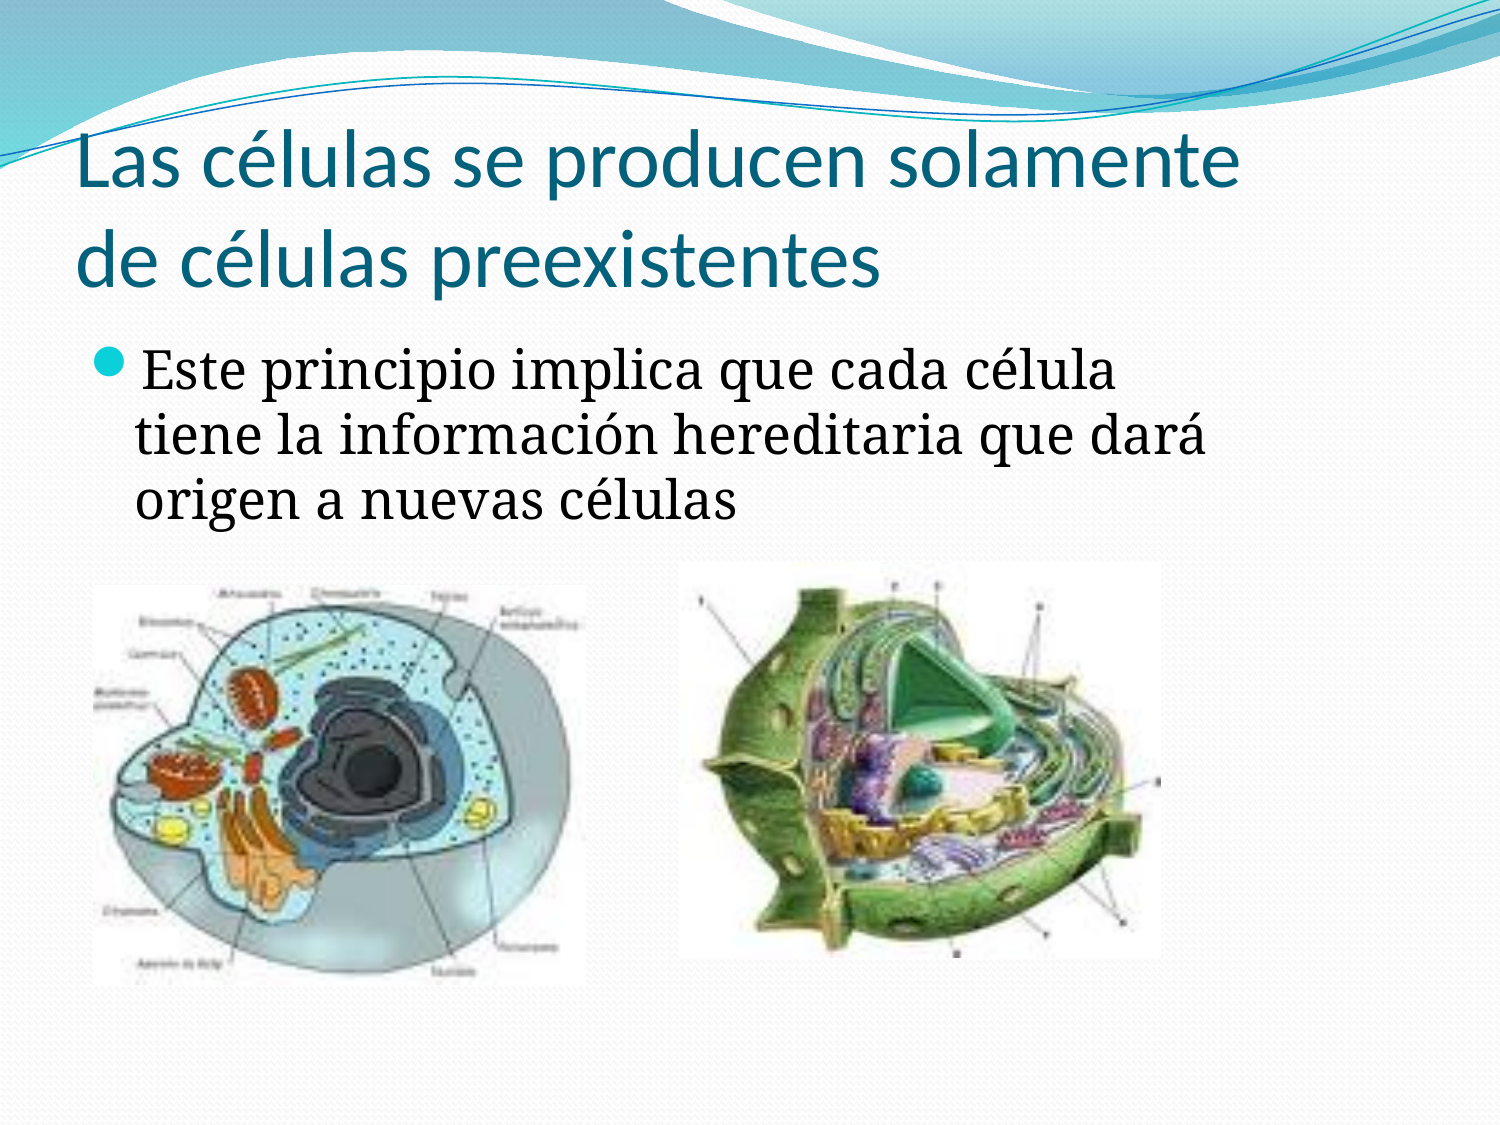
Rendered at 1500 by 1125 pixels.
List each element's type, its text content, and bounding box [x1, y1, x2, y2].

list Este principio implica que cada célula tiene la información hereditaria que dará origen a nuevas células [75, 328, 1263, 1059]
picture [93, 585, 587, 985]
title Las células se producen solamente de células preexistentes [75, 52, 1263, 305]
picture [679, 562, 1161, 958]
